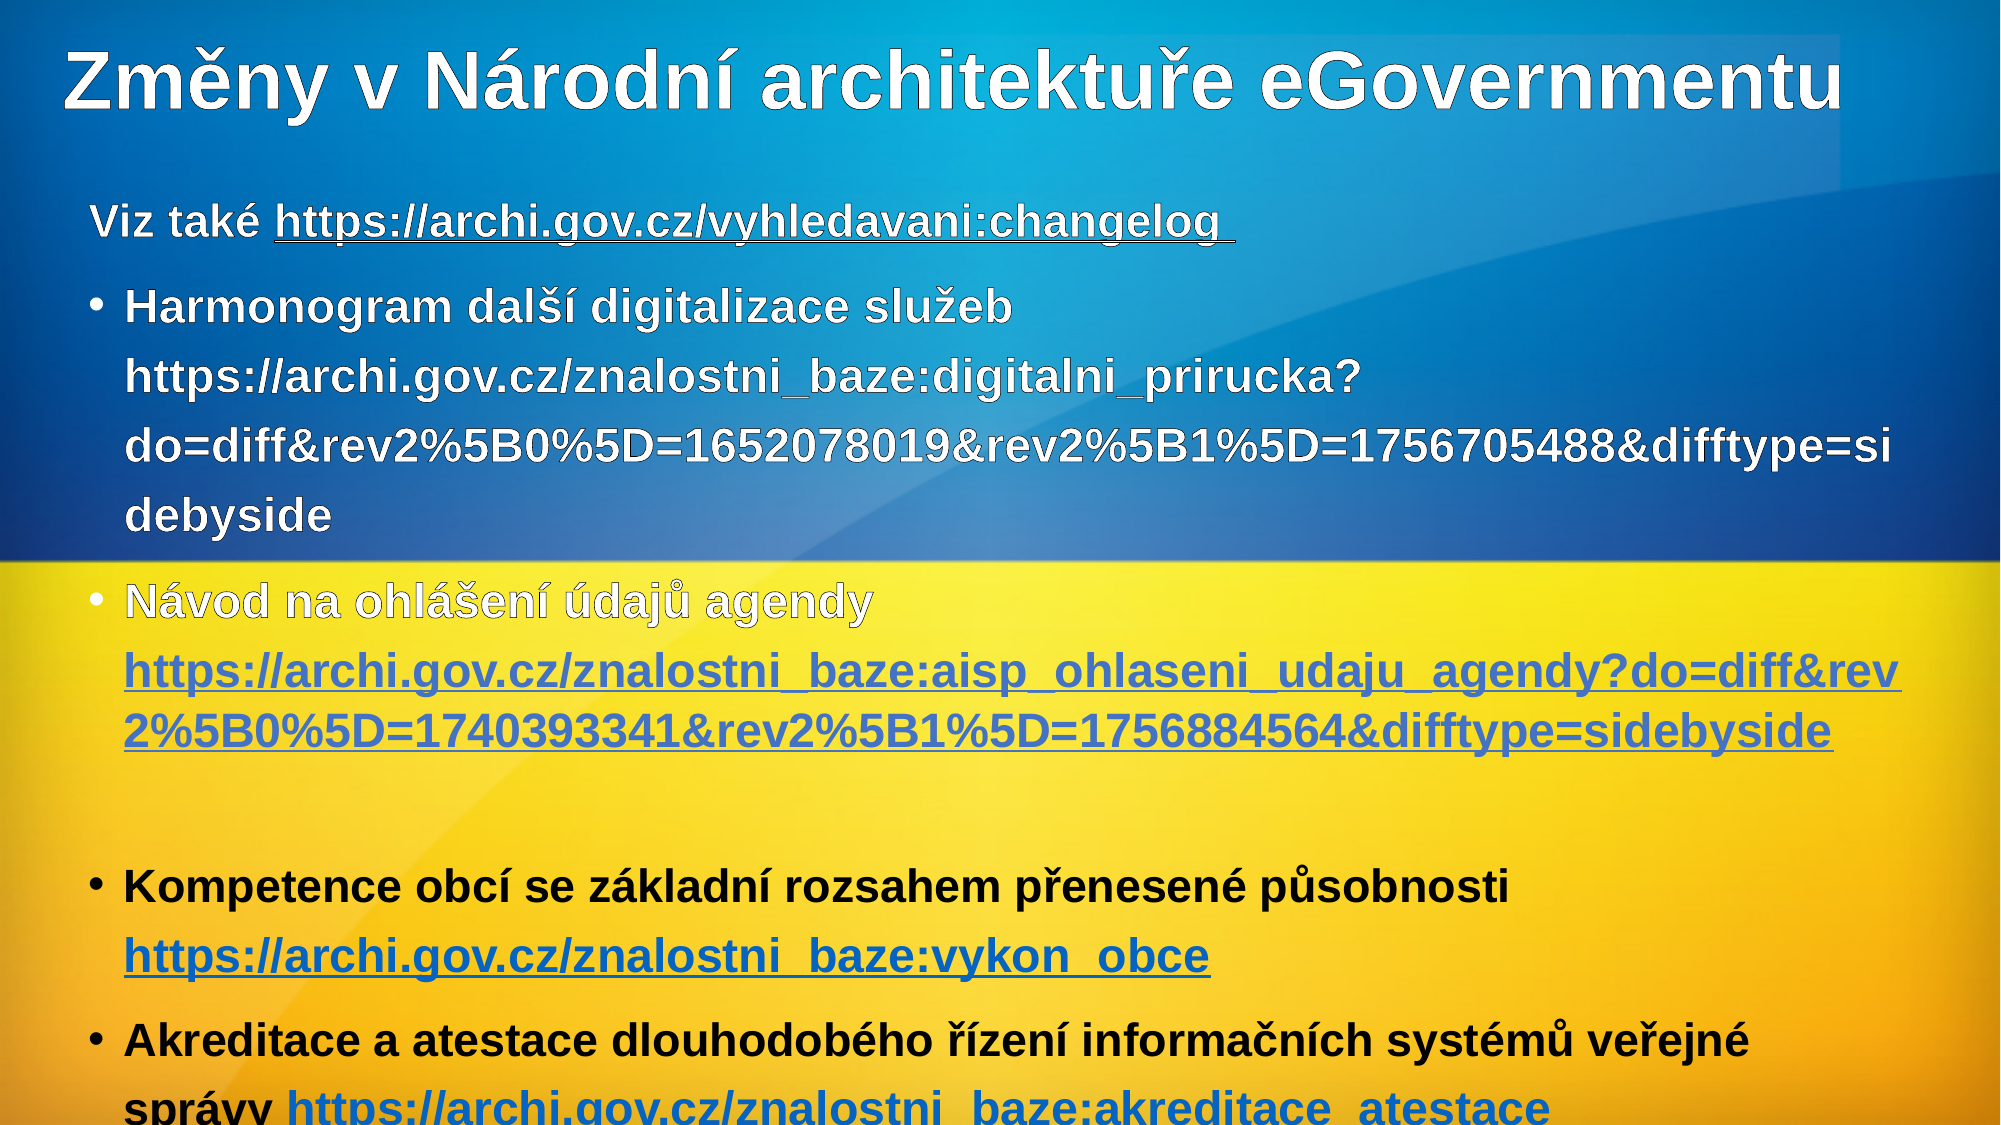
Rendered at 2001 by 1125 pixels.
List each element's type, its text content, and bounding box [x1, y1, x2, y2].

title Změny v Národní architektuře eGovernmentu [46, 20, 1954, 144]
list Viz také https://archi.gov.cz/vyhledavani:changelog Harmonogram další digitalizace služeb https://archi.gov.cz/znalostni_baze:digitalni_prirucka?do=diff&rev2%5B0%5D=1652078019&rev2%5B1%5D=1756705488&difftype=sidebyside Návod na ohlášení údajů agendy https://archi.gov.cz/znalostni_baze:aisp_ohlaseni_udaju_agendy?do=diff&rev2%5B0%5D=1740393341&rev2%5B1%5D=1756884564&difftype=sidebyside Kompetence obcí se základní rozsahem přenesené působnosti https://archi.gov.cz/znalostni_baze:vykon_obce Akreditace a atestace dlouhodobého řízení informačních systémů veřejné správy https://archi.gov.cz/znalostni_baze:akreditace_atestace [73, 143, 1927, 1091]
picture [0, 0, 2001, 1125]
